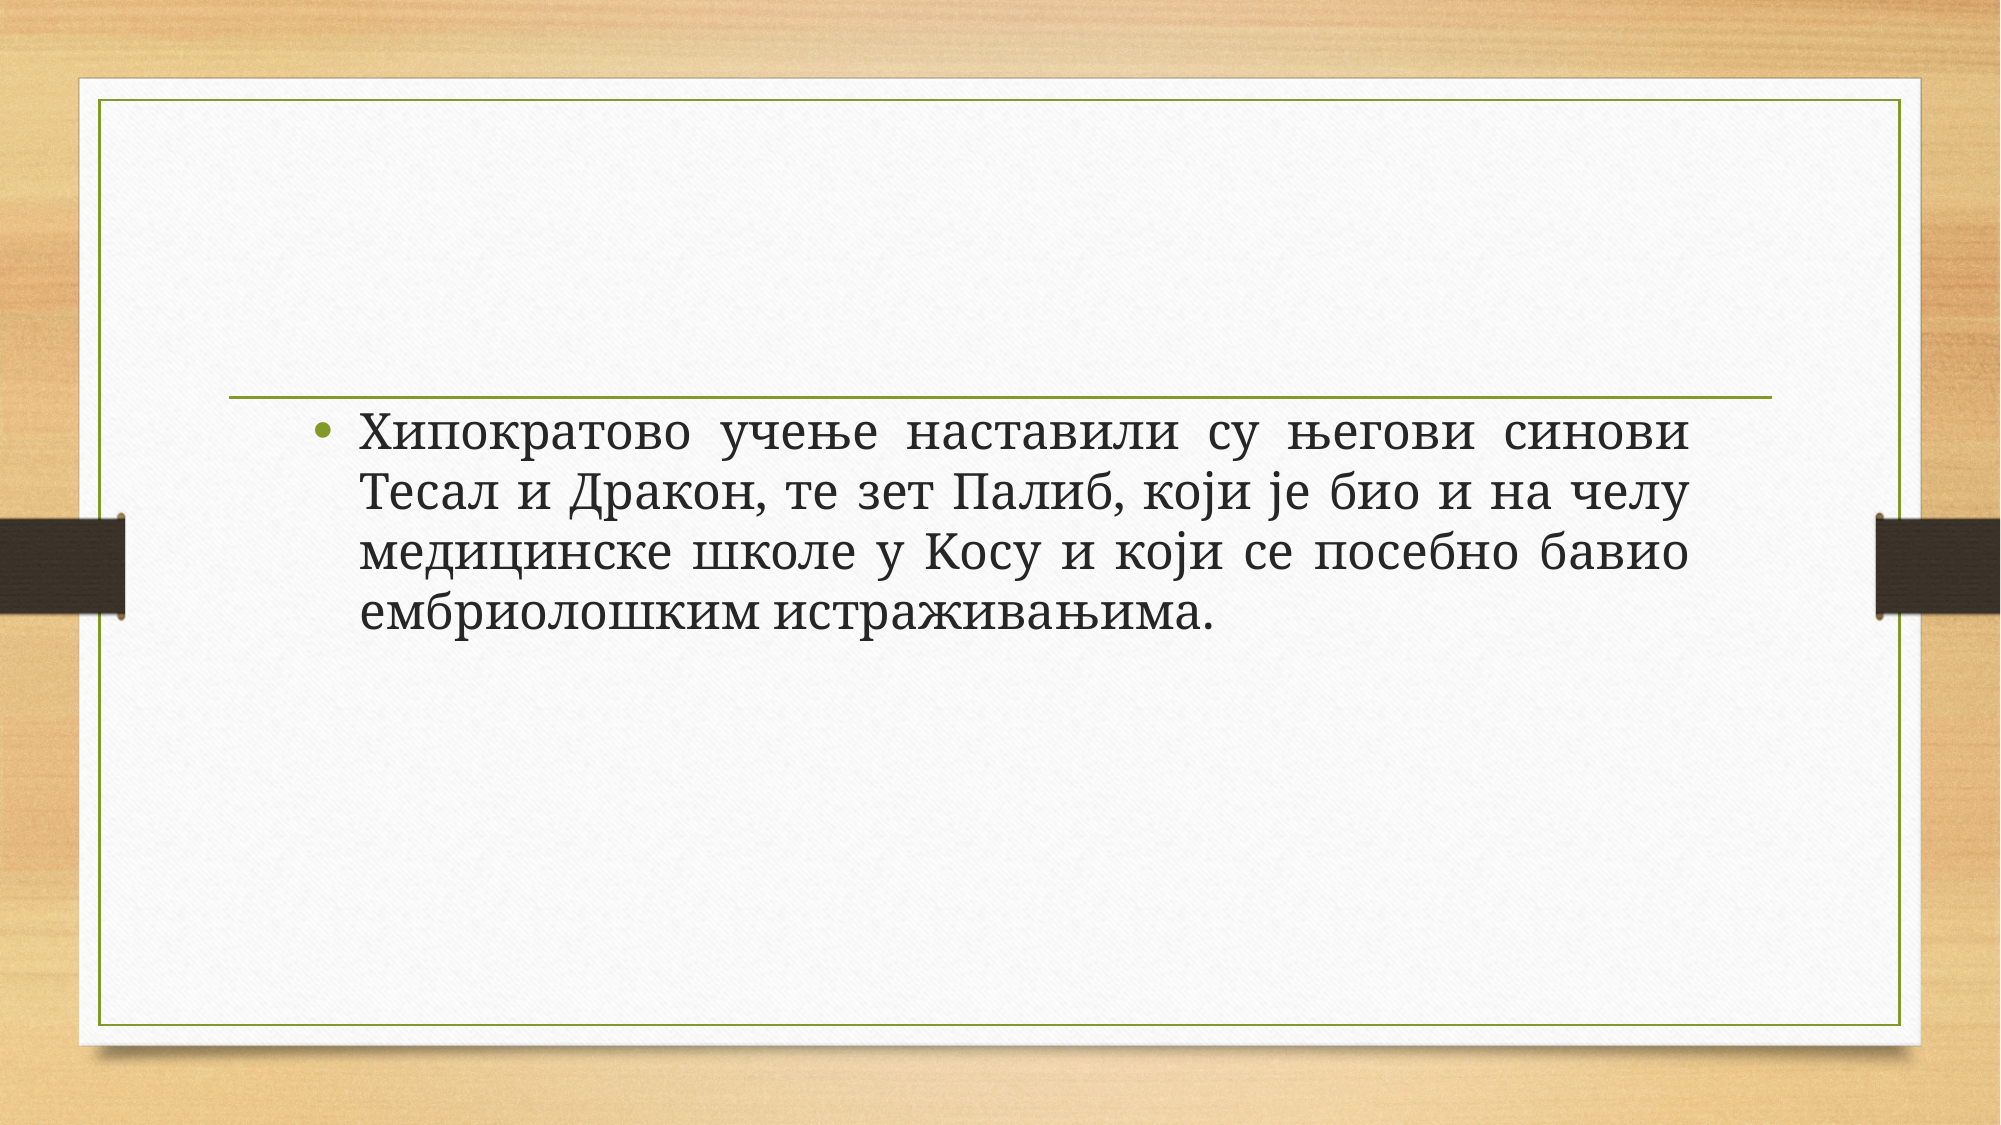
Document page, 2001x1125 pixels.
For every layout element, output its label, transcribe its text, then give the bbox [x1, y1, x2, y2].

picture [0, 0, 2001, 1125]
list Хипократово учење наставили су његови синови Тесал и Дракон, те зет Палиб, који је био и на челу медицинске школе у Kосу и који се посебно бавио ембриолошким истраживањима. [297, 392, 1706, 686]
